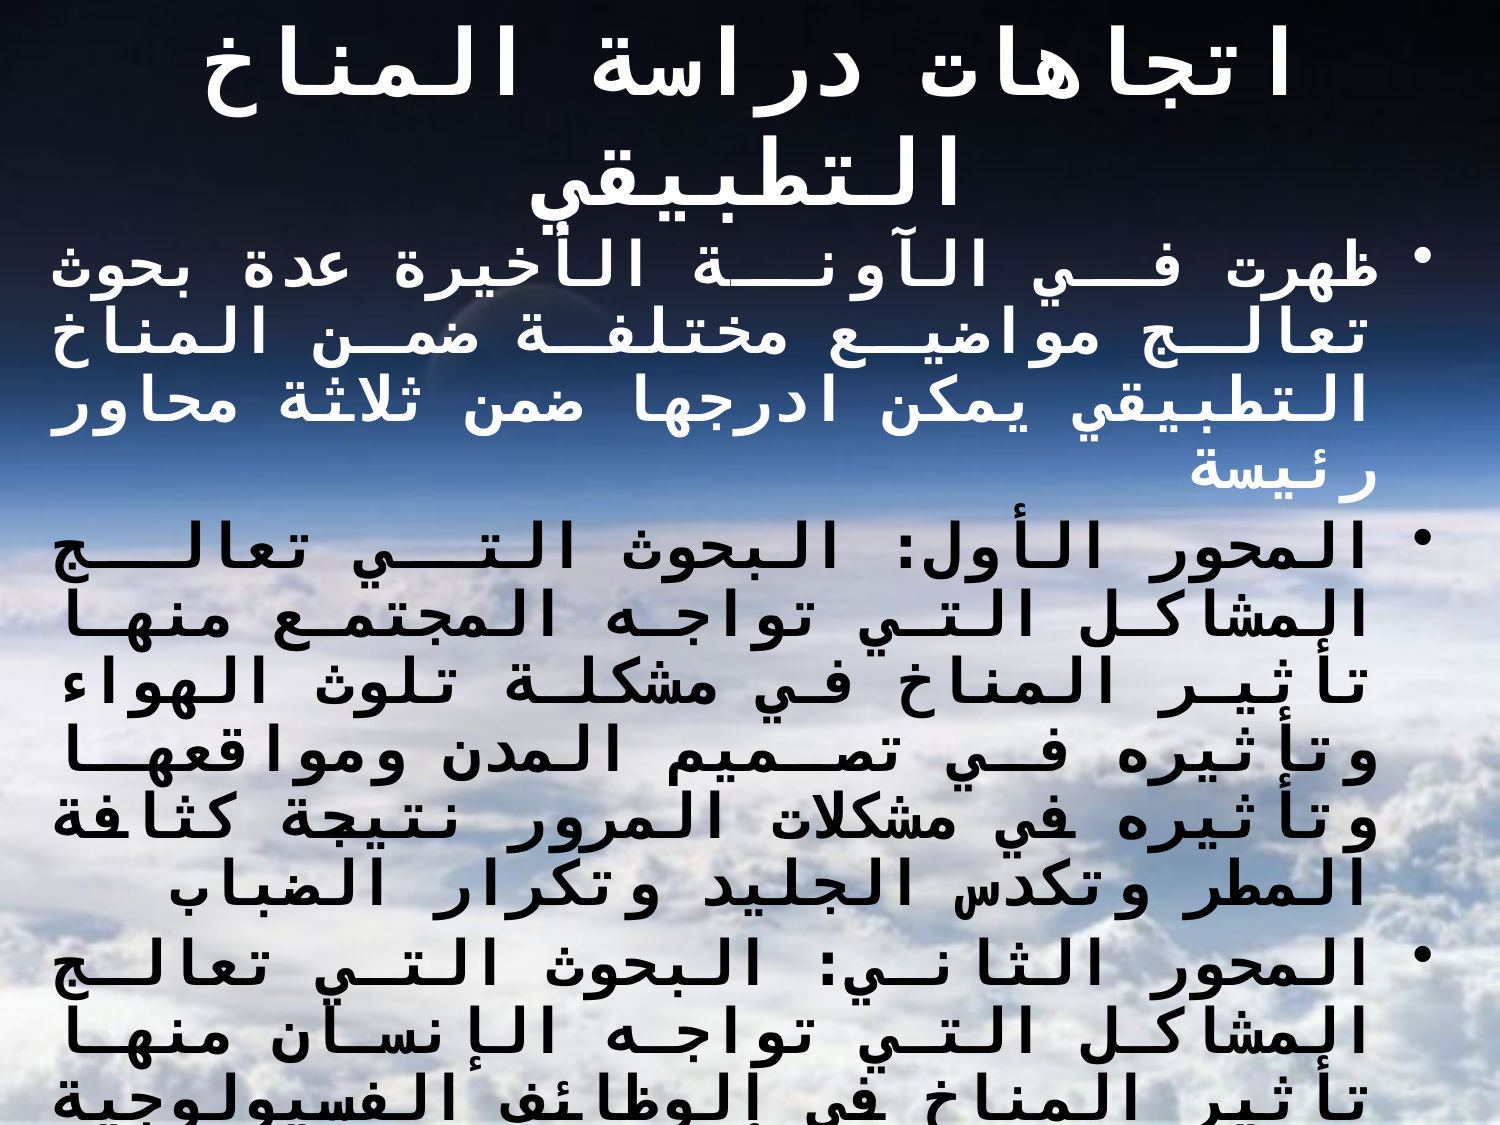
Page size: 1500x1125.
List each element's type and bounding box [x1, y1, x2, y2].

list [0, 0, 1500, 1125]
